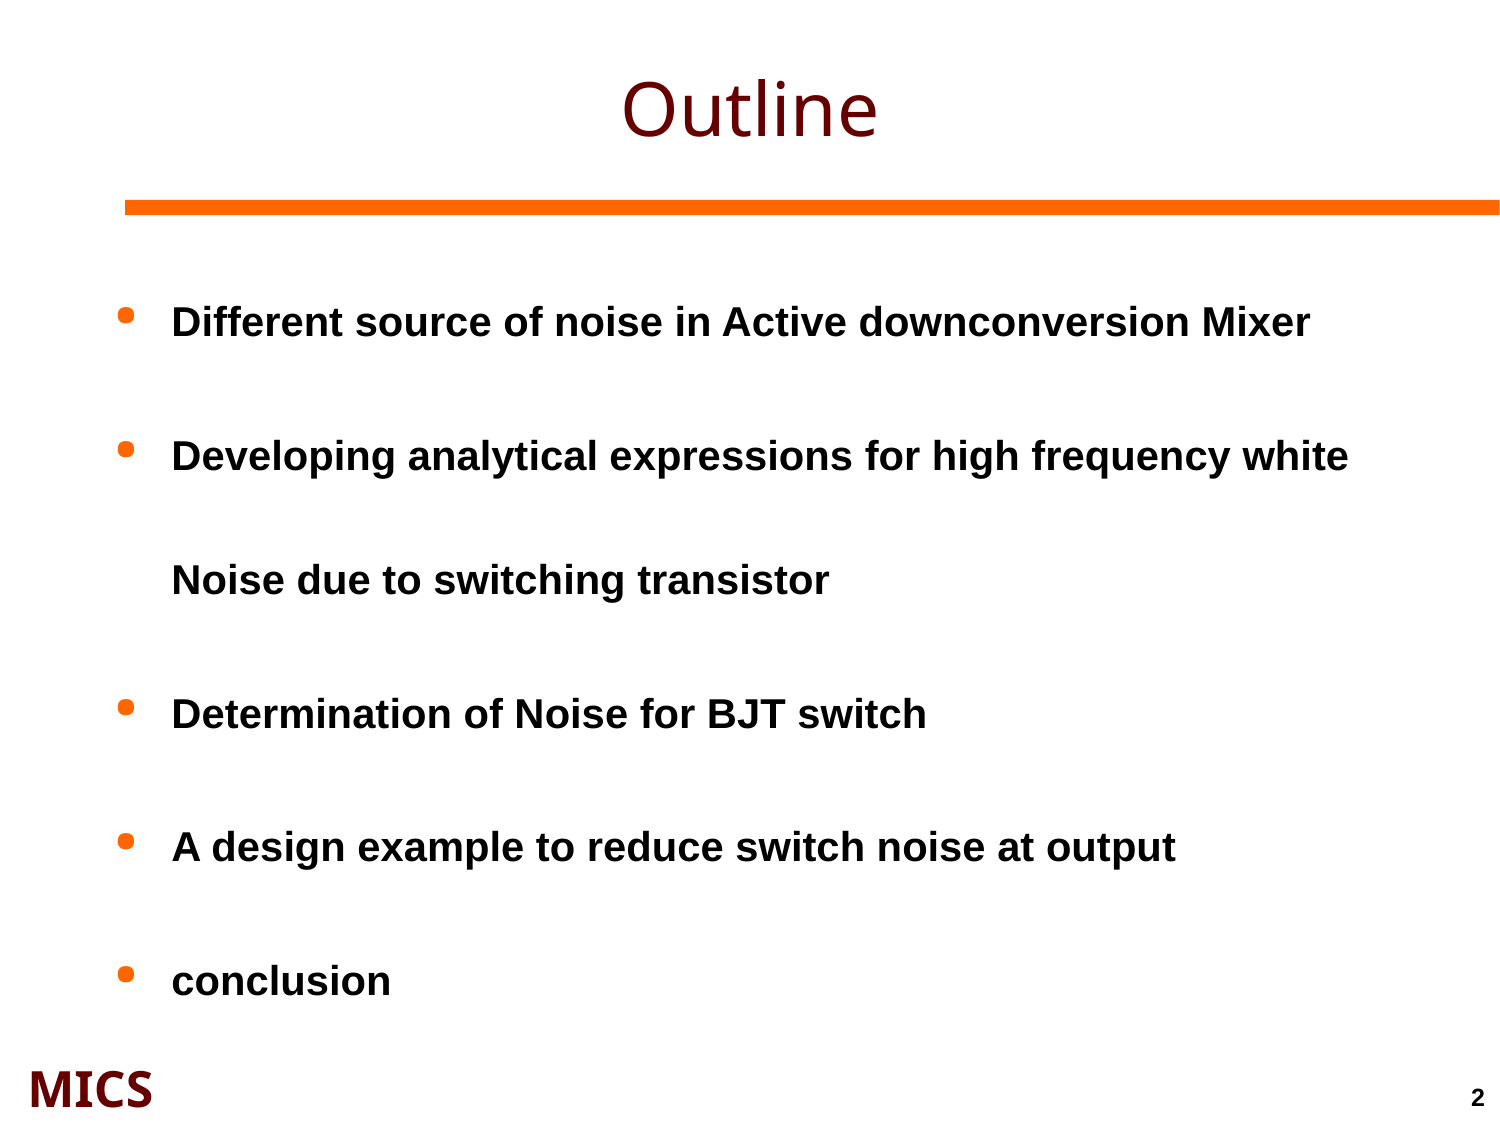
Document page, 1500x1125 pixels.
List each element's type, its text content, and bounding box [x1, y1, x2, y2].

list Different source of noise in Active downconversion Mixer Developing analytical expressions for high frequency white Noise due to switching transistor Determination of Noise for BJT switch A design example to reduce switch noise at output conclusion [99, 212, 1476, 676]
title Outline [112, 12, 1388, 201]
slide_number 2 [1425, 1067, 1500, 1125]
